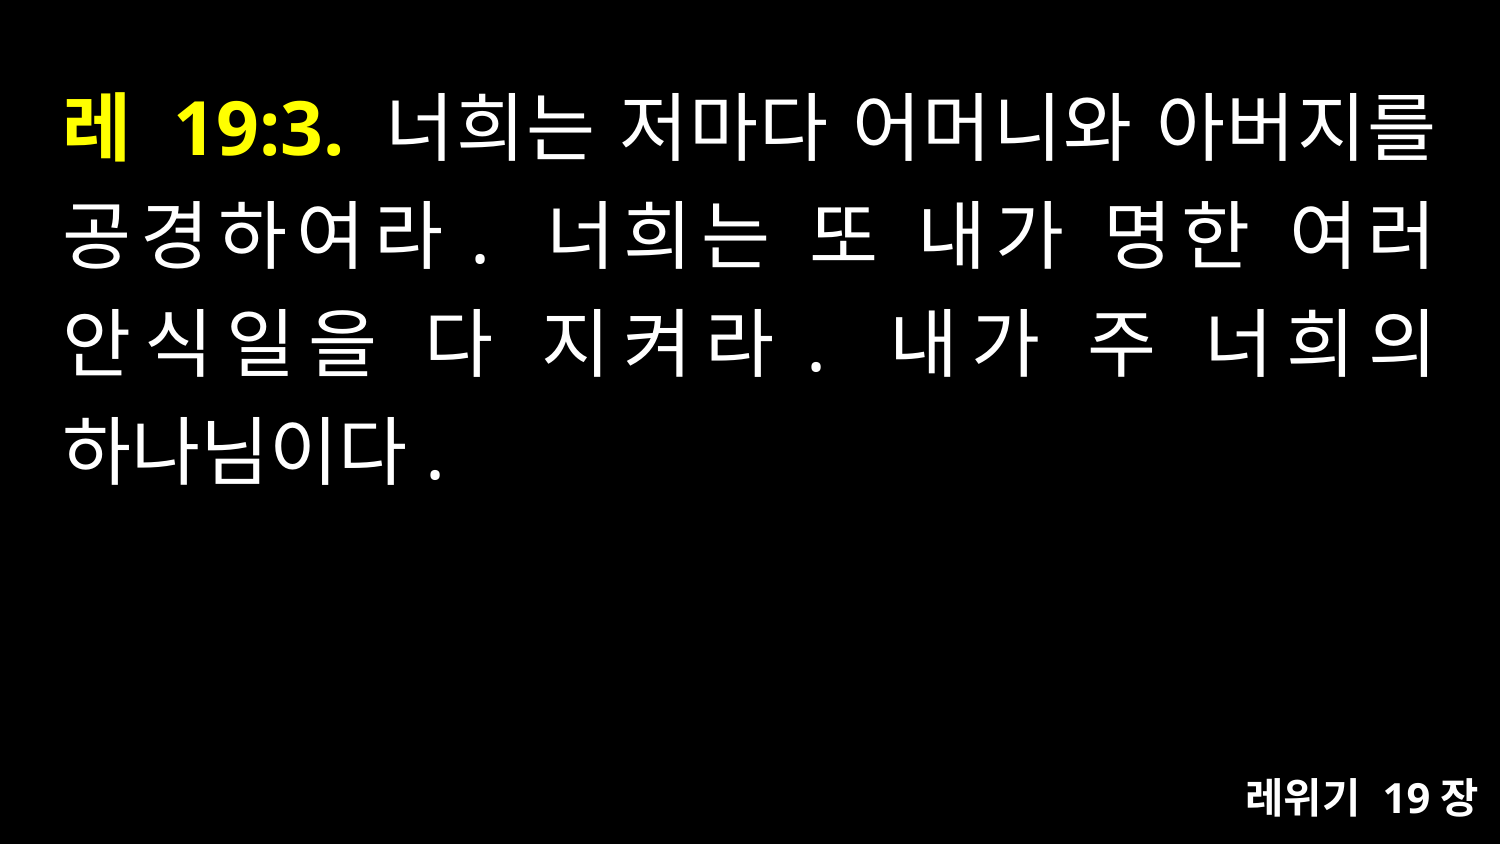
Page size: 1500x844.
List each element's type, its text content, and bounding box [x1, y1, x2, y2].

subtitle 레위기 19장 [916, 770, 1500, 844]
title 레 19:3. 너희는 저마다 어머니와 아버지를 공경하여라. 너희는 또 내가 명한 여러 안식일을 다 지켜라. 내가 주 너희의 하나님이다. [0, 0, 1500, 844]
